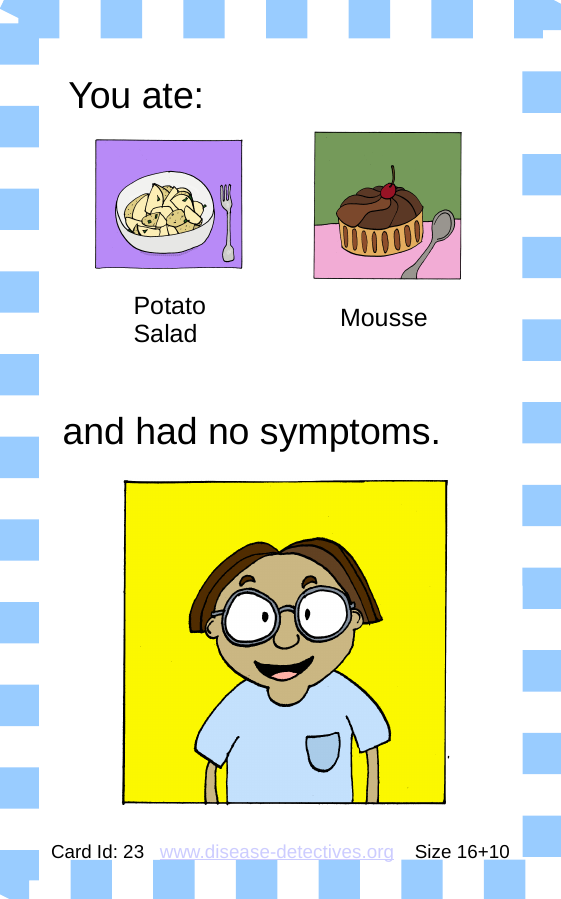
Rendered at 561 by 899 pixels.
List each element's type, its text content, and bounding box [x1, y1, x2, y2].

picture [313, 131, 462, 280]
picture [94, 139, 243, 270]
text_box Mousse [325, 295, 462, 338]
picture [119, 478, 450, 808]
text_box [18, 17, 544, 881]
text_box Potato Salad [118, 283, 237, 354]
text_box Card Id: 23 www.disease-detectives.org Size 16+10 [35, 832, 525, 869]
